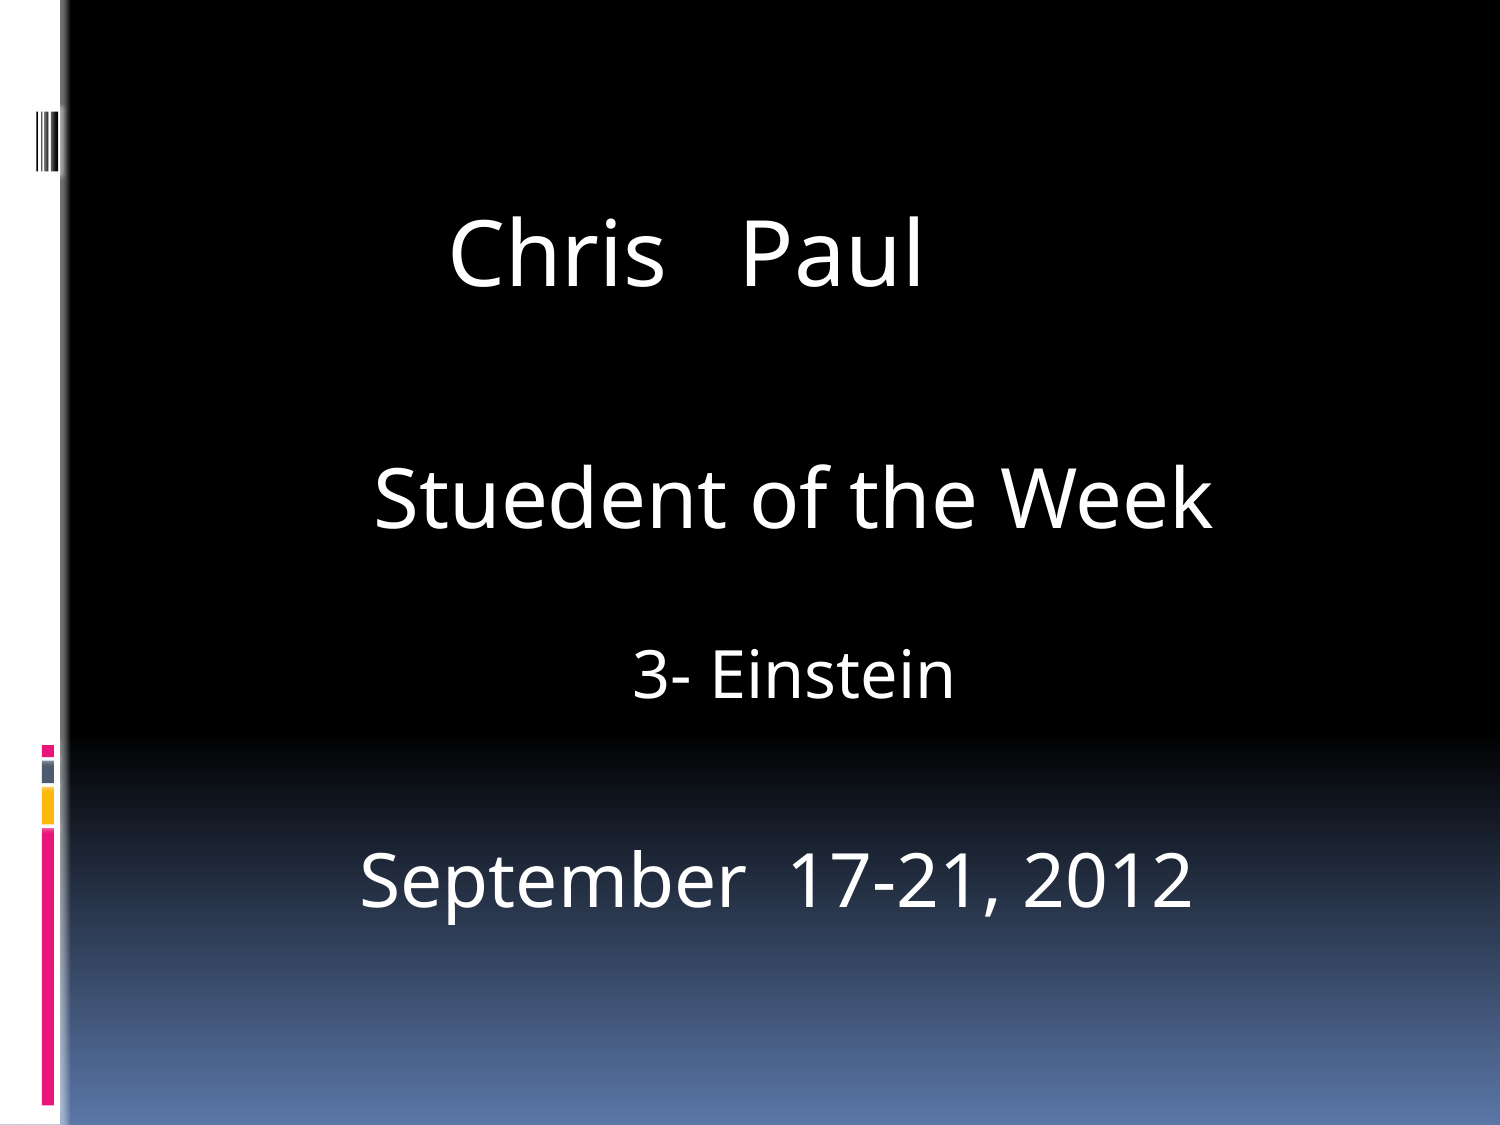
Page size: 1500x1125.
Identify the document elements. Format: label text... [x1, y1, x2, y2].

text_box Stuedent of the Week [337, 437, 1252, 553]
text_box September 17-21, 2012 [344, 824, 1210, 930]
text_box Chris Paul [337, 187, 1263, 313]
text_box 3- Einstein [617, 624, 972, 800]
